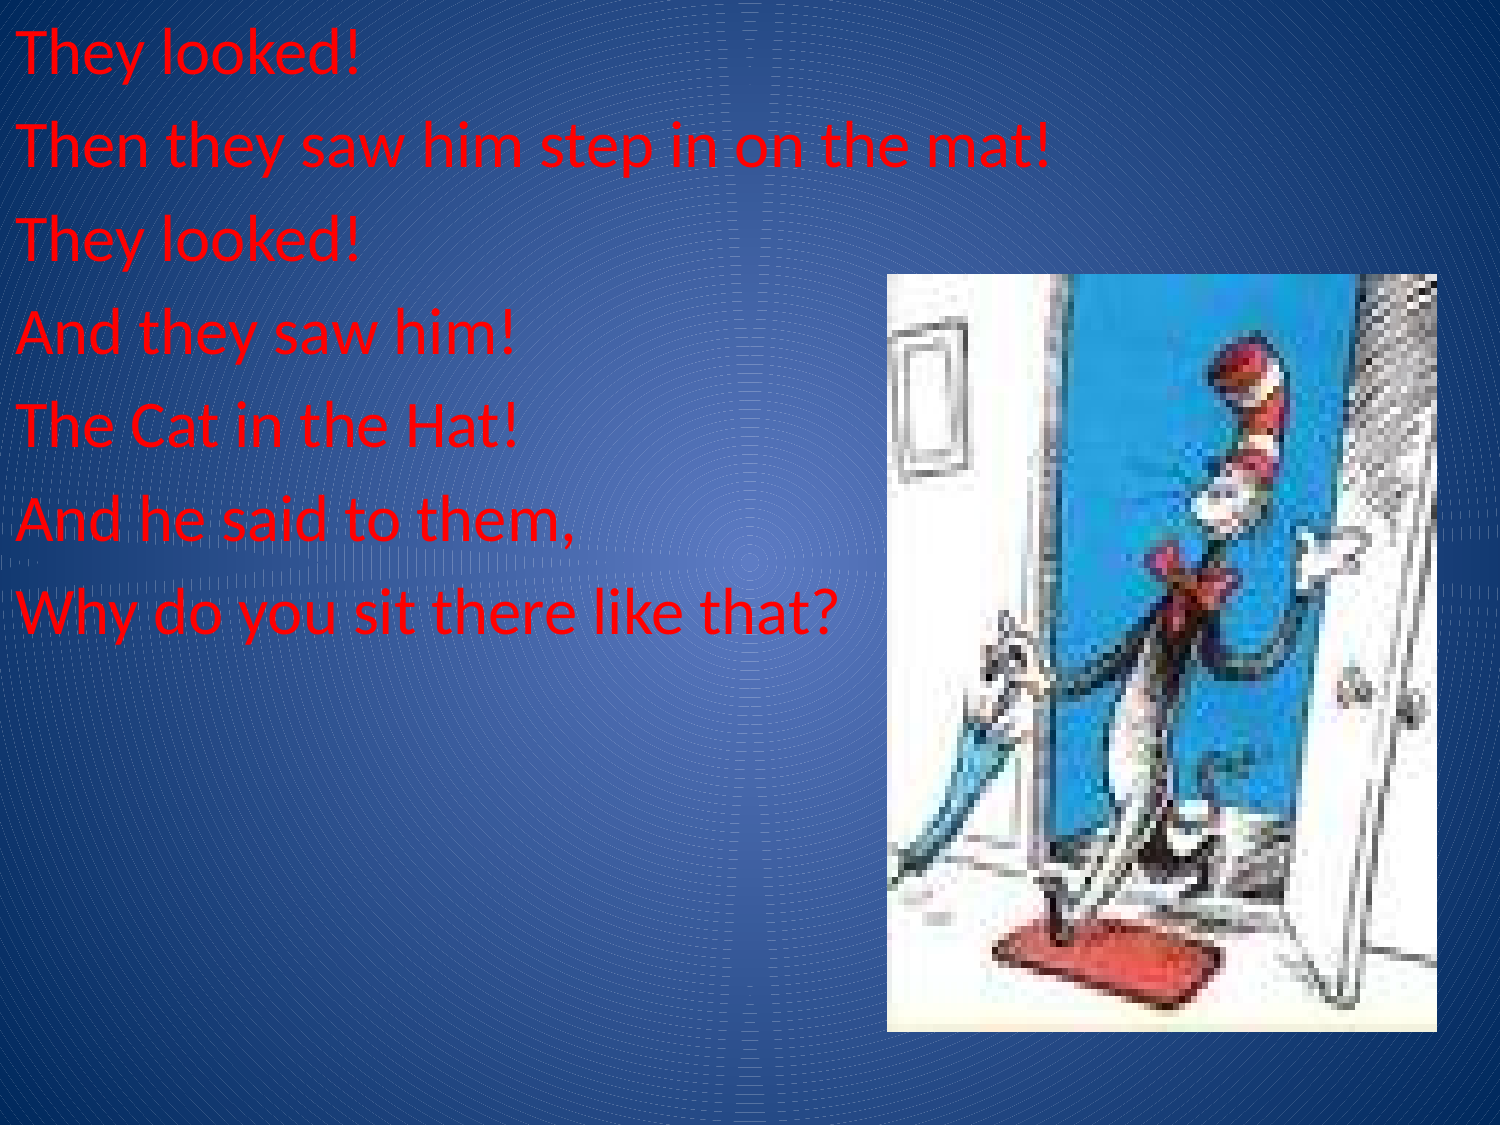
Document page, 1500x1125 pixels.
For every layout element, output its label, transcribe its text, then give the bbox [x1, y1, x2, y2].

picture [887, 274, 1437, 1032]
list They looked! Then they saw him step in on the mat! They looked! And they saw him! The Cat in the Hat! And he said to them, Why do you sit there like that? [0, 0, 1500, 743]
